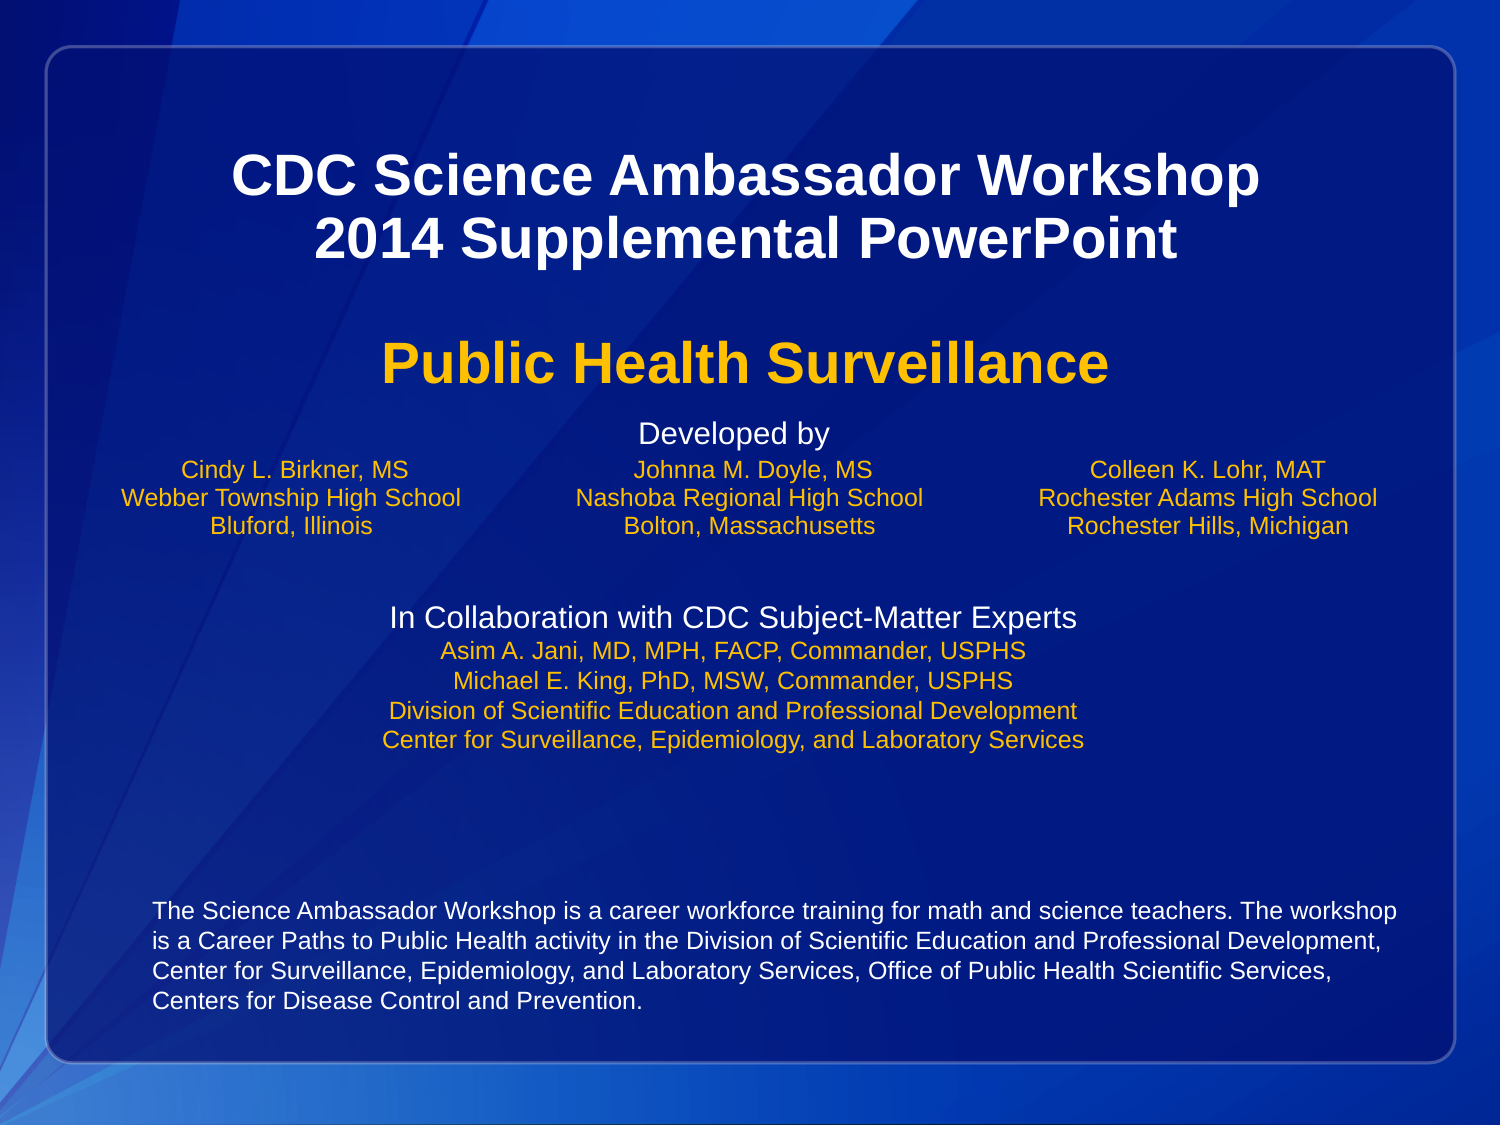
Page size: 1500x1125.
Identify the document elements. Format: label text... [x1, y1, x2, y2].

text_box In Collaboration with CDC Subject-Matter Experts Asim A. Jani, MD, MPH, FACP, Commander, USPHS Michael E. King, PhD, MSW, Commander, USPHS Division of Scientific Education and Professional Development Center for Surveillance, Epidemiology, and Laboratory Services [30, 589, 1438, 762]
title CDC Science Ambassador Workshop 2014 Supplemental PowerPoint Public Health Surveillance [42, 137, 1450, 488]
table_header Johnna M. Doyle, MS Nashoba Regional High School Bolton, Massachusetts [521, 456, 979, 589]
table_header Colleen K. Lohr, MAT Rochester Adams High School Rochester Hills, Michigan [979, 456, 1437, 589]
picture [0, 0, 1500, 1125]
text_box Developed by [623, 406, 846, 459]
table_header Cindy L. Birkner, MS Webber Township High School Bluford, Illinois [62, 456, 521, 589]
text_box The Science Ambassador Workshop is a career workforce training for math and science teachers. The workshop is a Career Paths to Public Health activity in the Division of Scientific Education and Professional Development, Center for Surveillance, Epidemiology, and Laboratory Services, Office of Public Health Scientific Services, Centers for Disease Control and Prevention. [137, 887, 1425, 1022]
